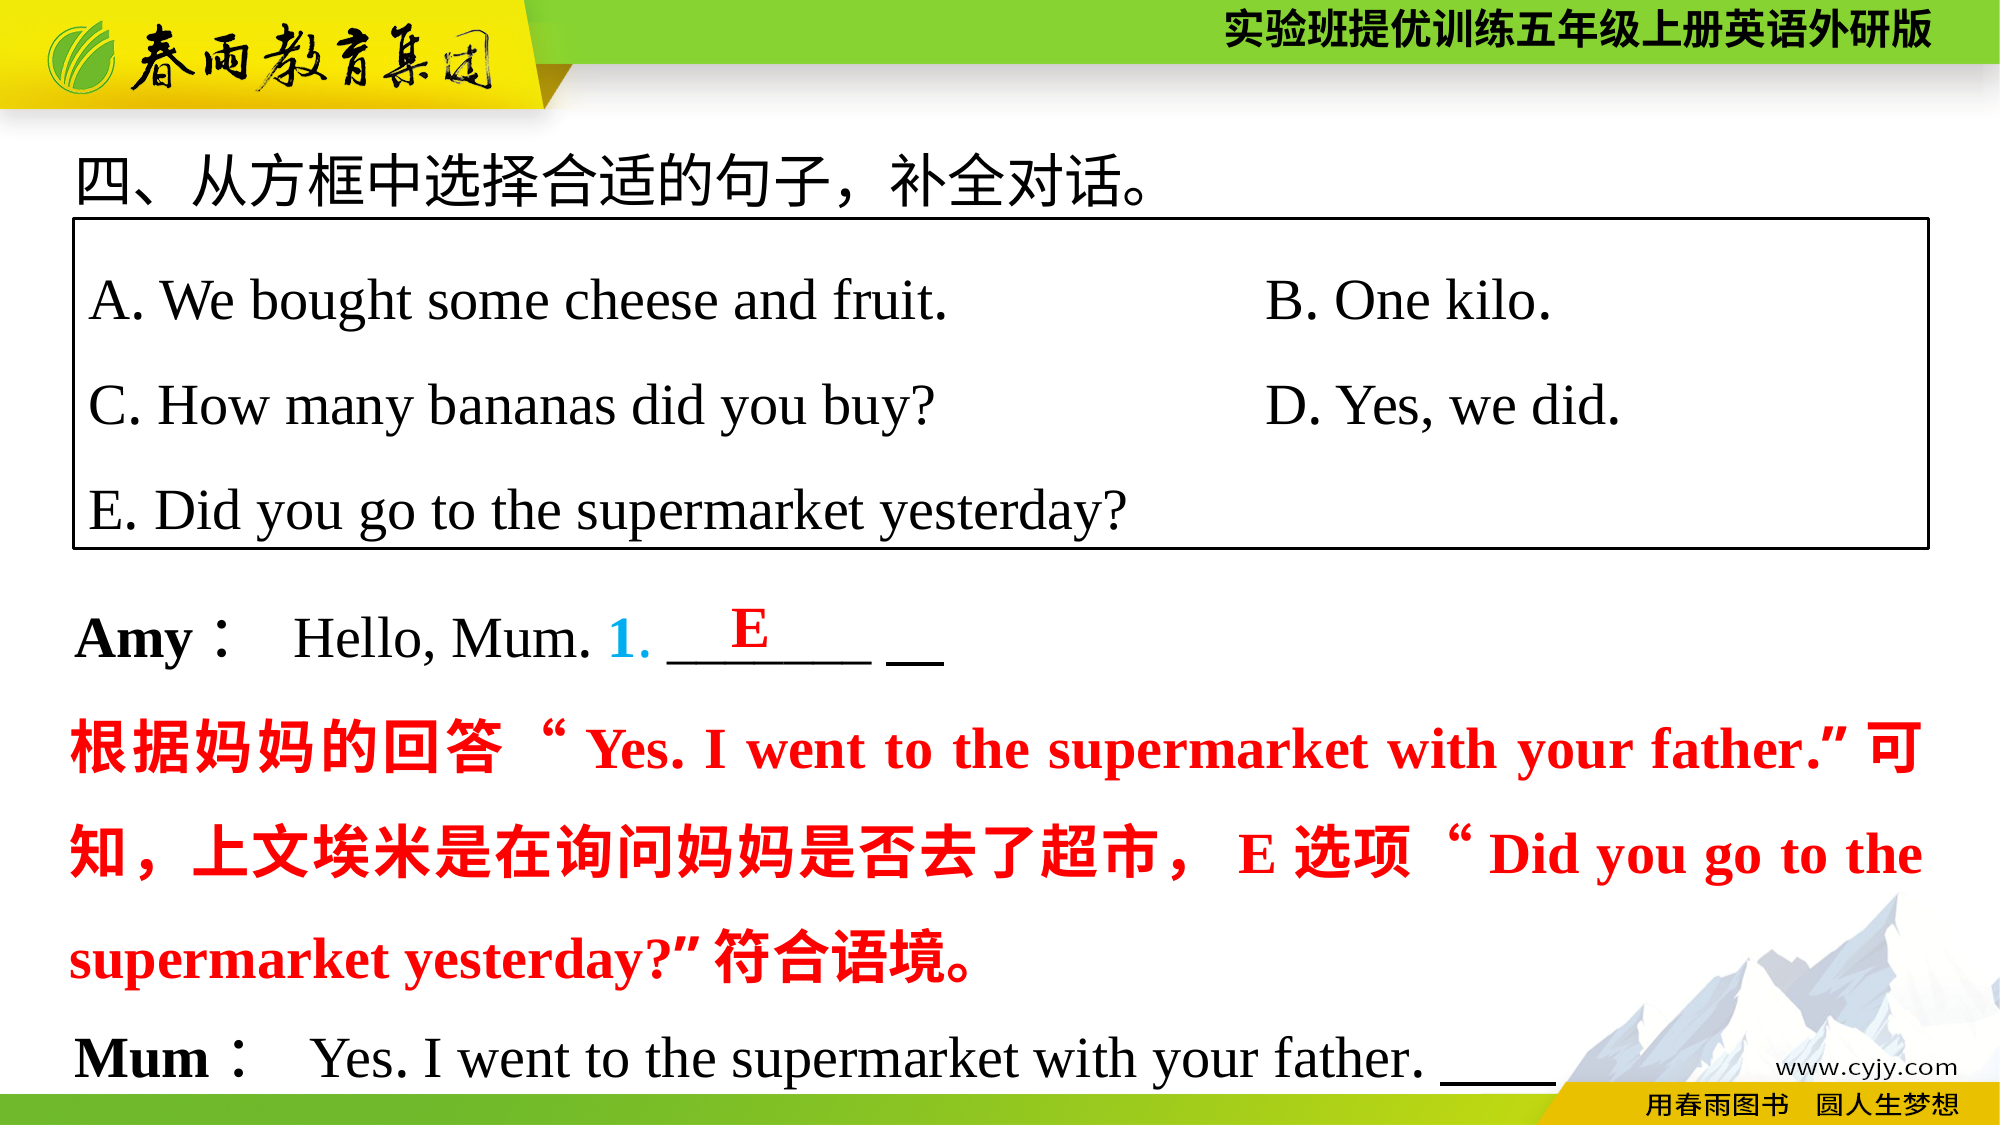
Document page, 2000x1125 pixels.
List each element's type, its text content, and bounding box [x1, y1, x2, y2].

text_box 根据妈妈的回答“Yes. I went to the supermarket with your father.”可知，上文埃米是在询问妈妈是否去了超市，E选项“Did you go to the supermarket yesterday?”符合语境。 [54, 667, 1939, 998]
picture [0, 0, 2000, 1125]
text_box E [716, 581, 786, 667]
list 四、从方框中选择合适的句子，补全对话。 Amy： Hello, Mum. 1. _______ Mum： Yes. I went to the supermarket with your father. [59, 101, 1944, 1108]
text_box A. We bought some cheese and fruit. B. One kilo. C. How many bananas did you buy? D. Yes, we did. E. Did you go to the supermarket yesterday? [73, 218, 1929, 549]
